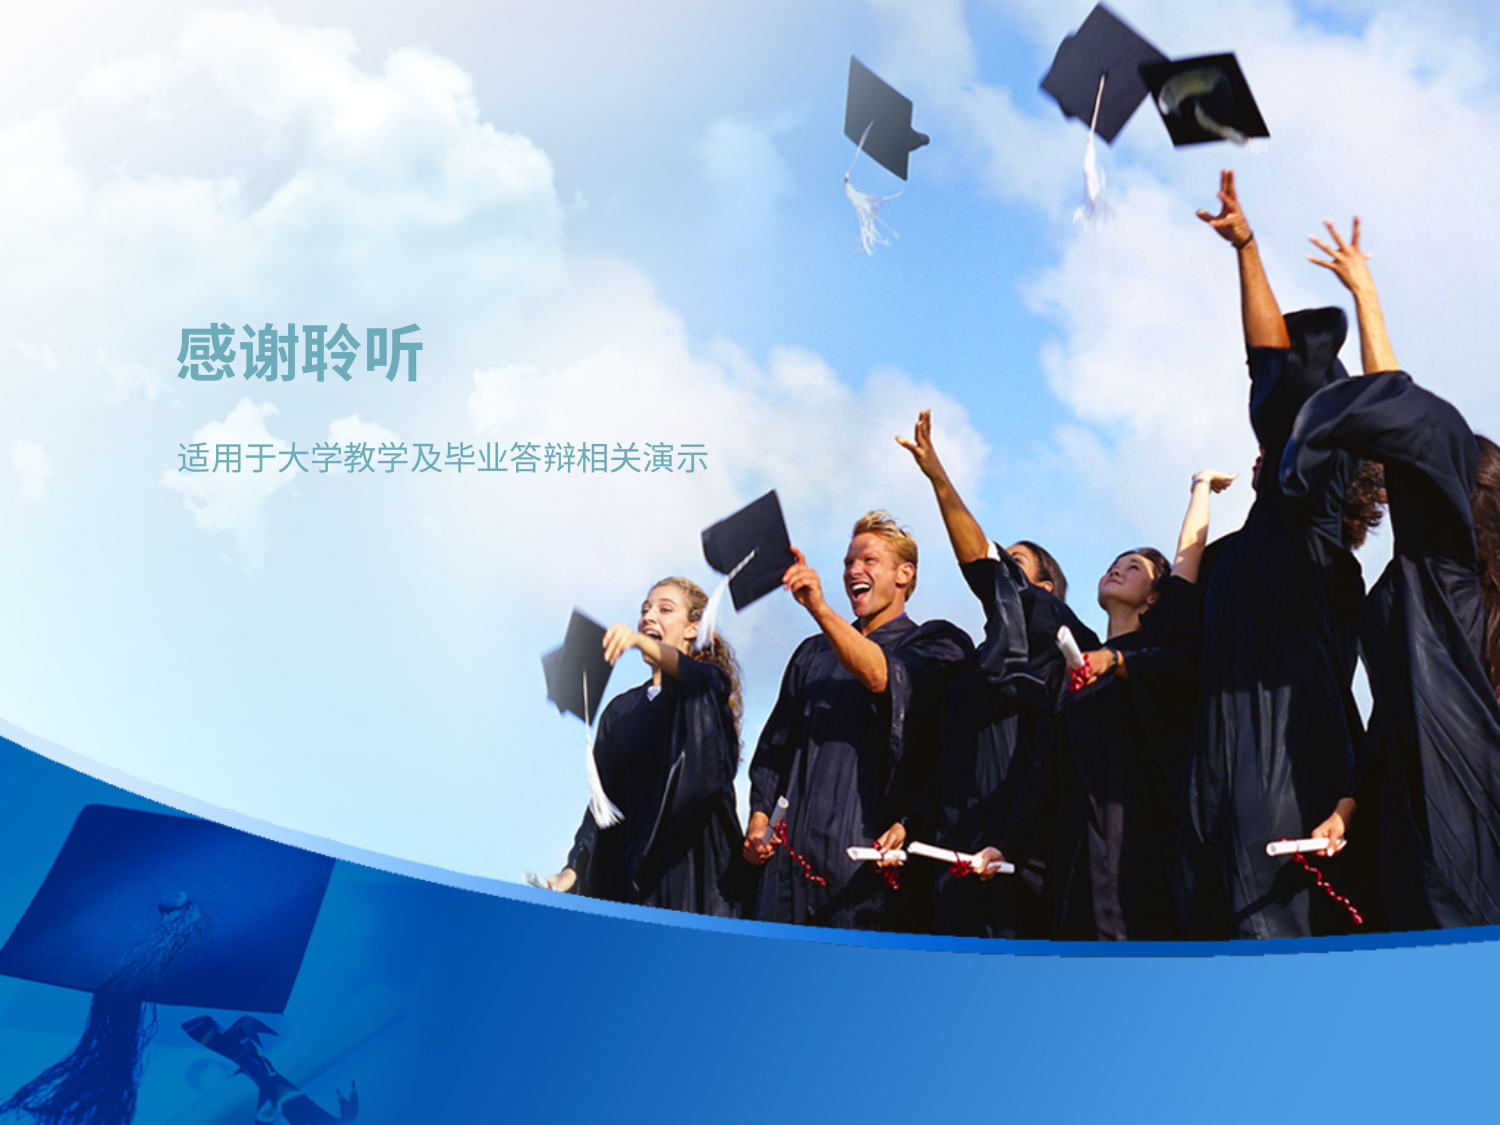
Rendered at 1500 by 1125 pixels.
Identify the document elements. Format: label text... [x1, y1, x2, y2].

text_box 感谢聆听 [160, 306, 442, 397]
picture [0, 0, 1500, 1125]
text_box 适用于大学教学及毕业答辩相关演示 [162, 429, 725, 485]
